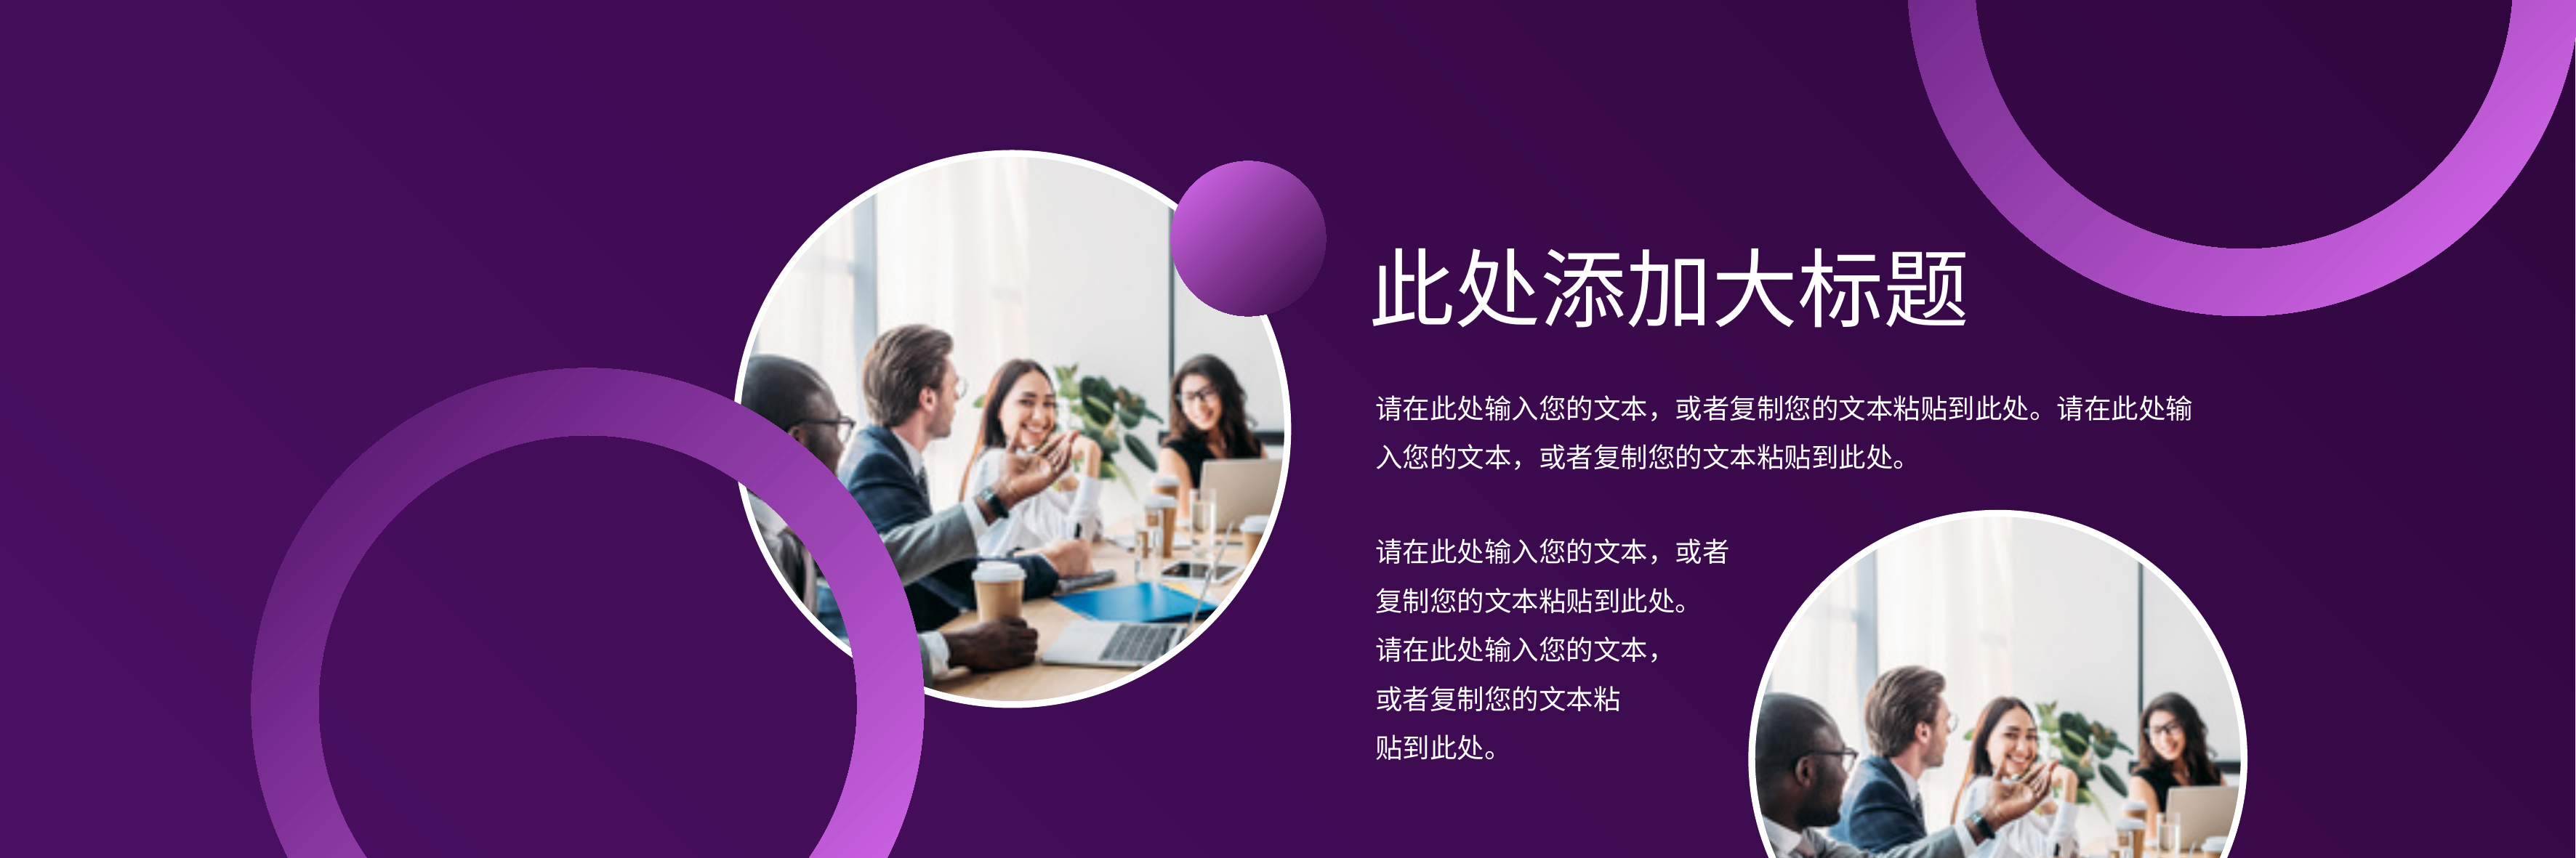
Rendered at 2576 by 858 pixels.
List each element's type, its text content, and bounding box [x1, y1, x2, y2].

text_box [1907, 0, 2576, 317]
text_box [1751, 512, 2245, 858]
text_box [1170, 160, 1327, 317]
text_box [250, 367, 925, 858]
text_box 此处添加大标题 [1359, 230, 2040, 344]
text_box 请在此处输入您的文本，或者复制您的文本粘贴到此处。请在此处输入您的文本，或者复制您的文本粘贴到此处。 [1364, 369, 2229, 479]
text_box 请在此处输入您的文本，或者复制您的文本粘贴到此处。 请在此处输入您的文本， 或者复制您的文本粘 贴到此处。 [1364, 513, 1752, 769]
text_box [736, 153, 1289, 705]
